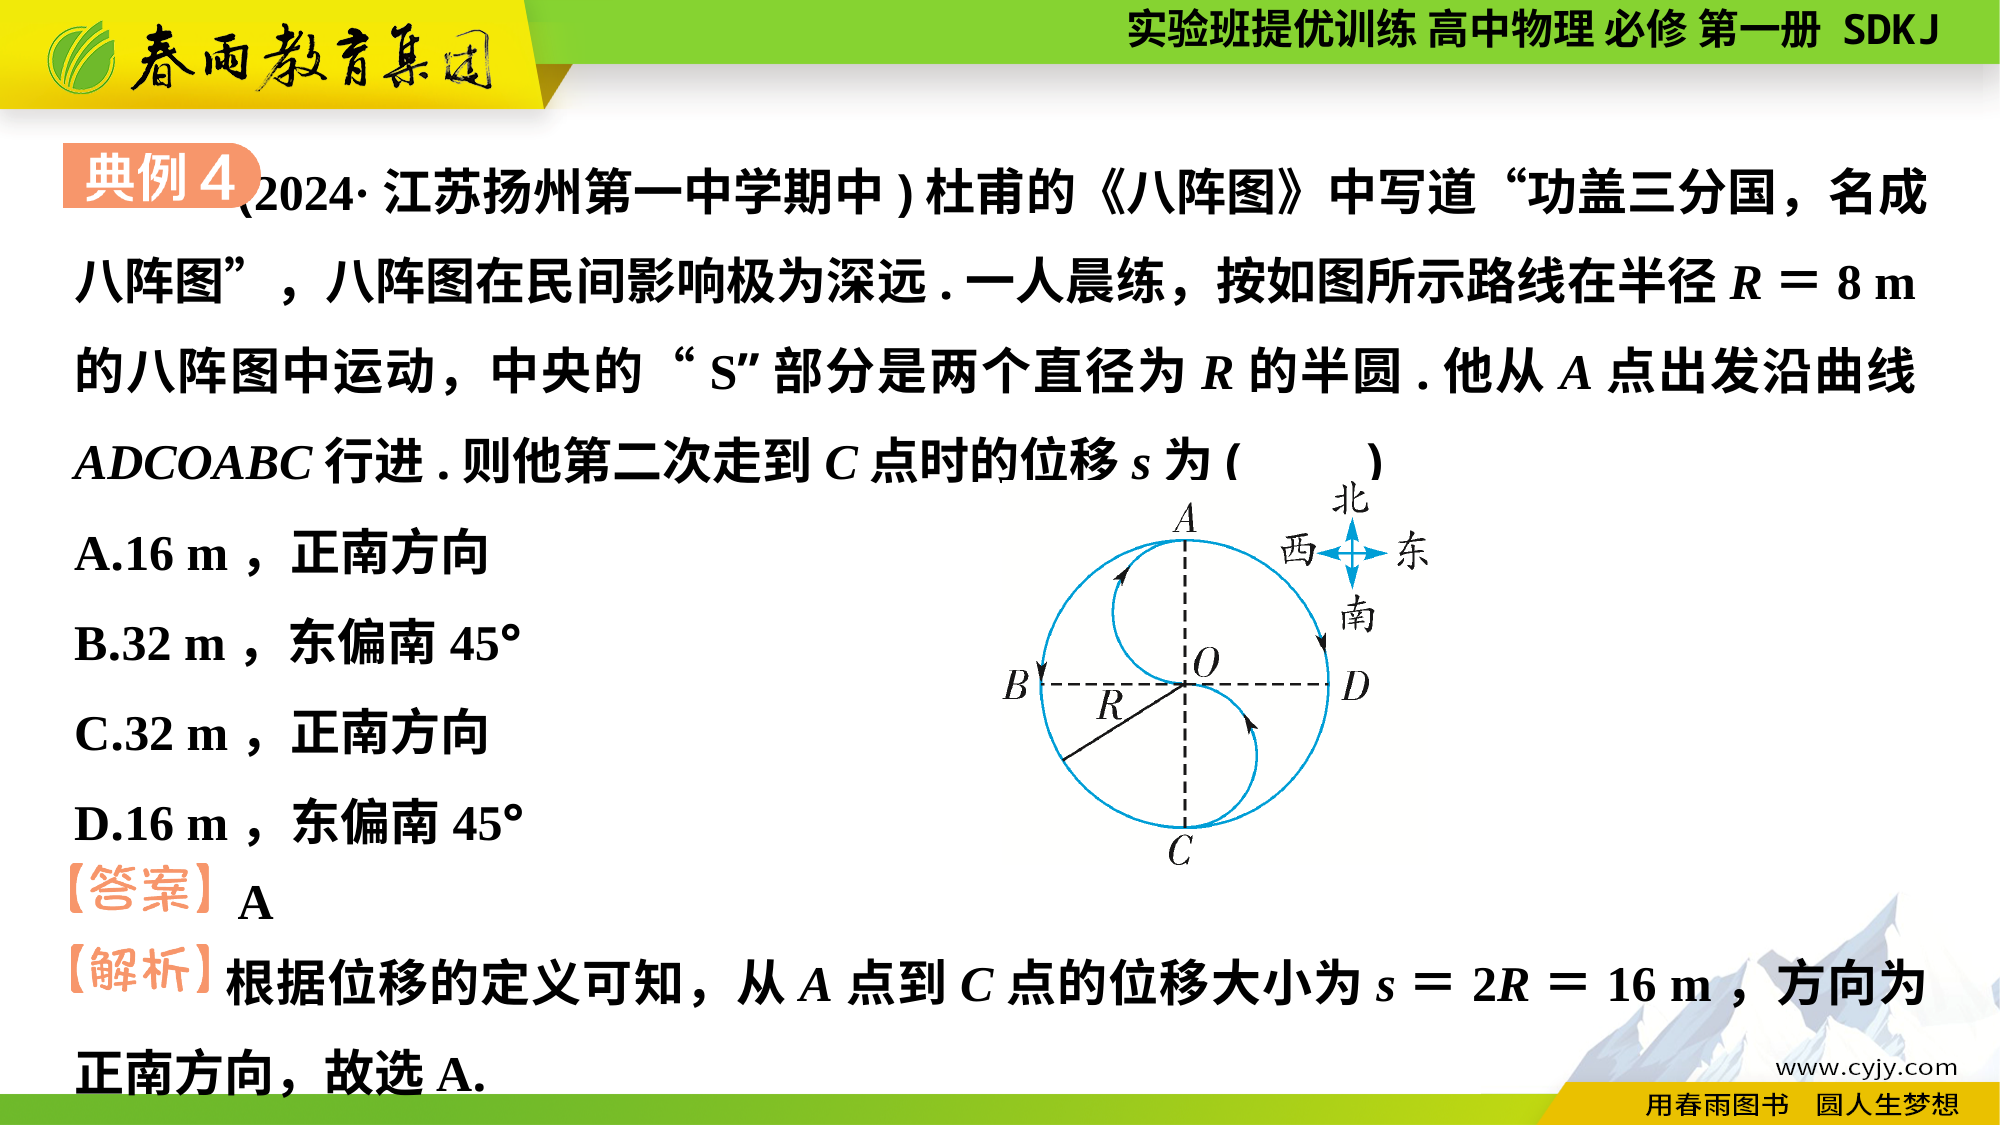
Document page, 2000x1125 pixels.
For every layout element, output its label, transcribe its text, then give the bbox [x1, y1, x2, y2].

list (2024·江苏扬州第一中学期中)杜甫的《八阵图》中写道“功盖三分国，名成八阵图”，八阵图在民间影响极为深远.一人晨练，按如图所示路线在半径R＝8 m的八阵图中运动，中央的“S”部分是两个直径为R的半圆.他从A点出发沿曲线ADCOABC行进.则他第二次走到C点时的位移s为( ) A.16 m，正南方向 B.32 m，东偏南45° C.32 m，正南方向 D.16 m，东偏南45° [59, 122, 1944, 832]
picture [0, 0, 2000, 1125]
text_box A [59, 832, 1944, 913]
text_box 根据位移的定义可知，从A点到C点的位移大小为s＝2R＝16 m，方向为正南方向，故选A. [59, 913, 1944, 1109]
